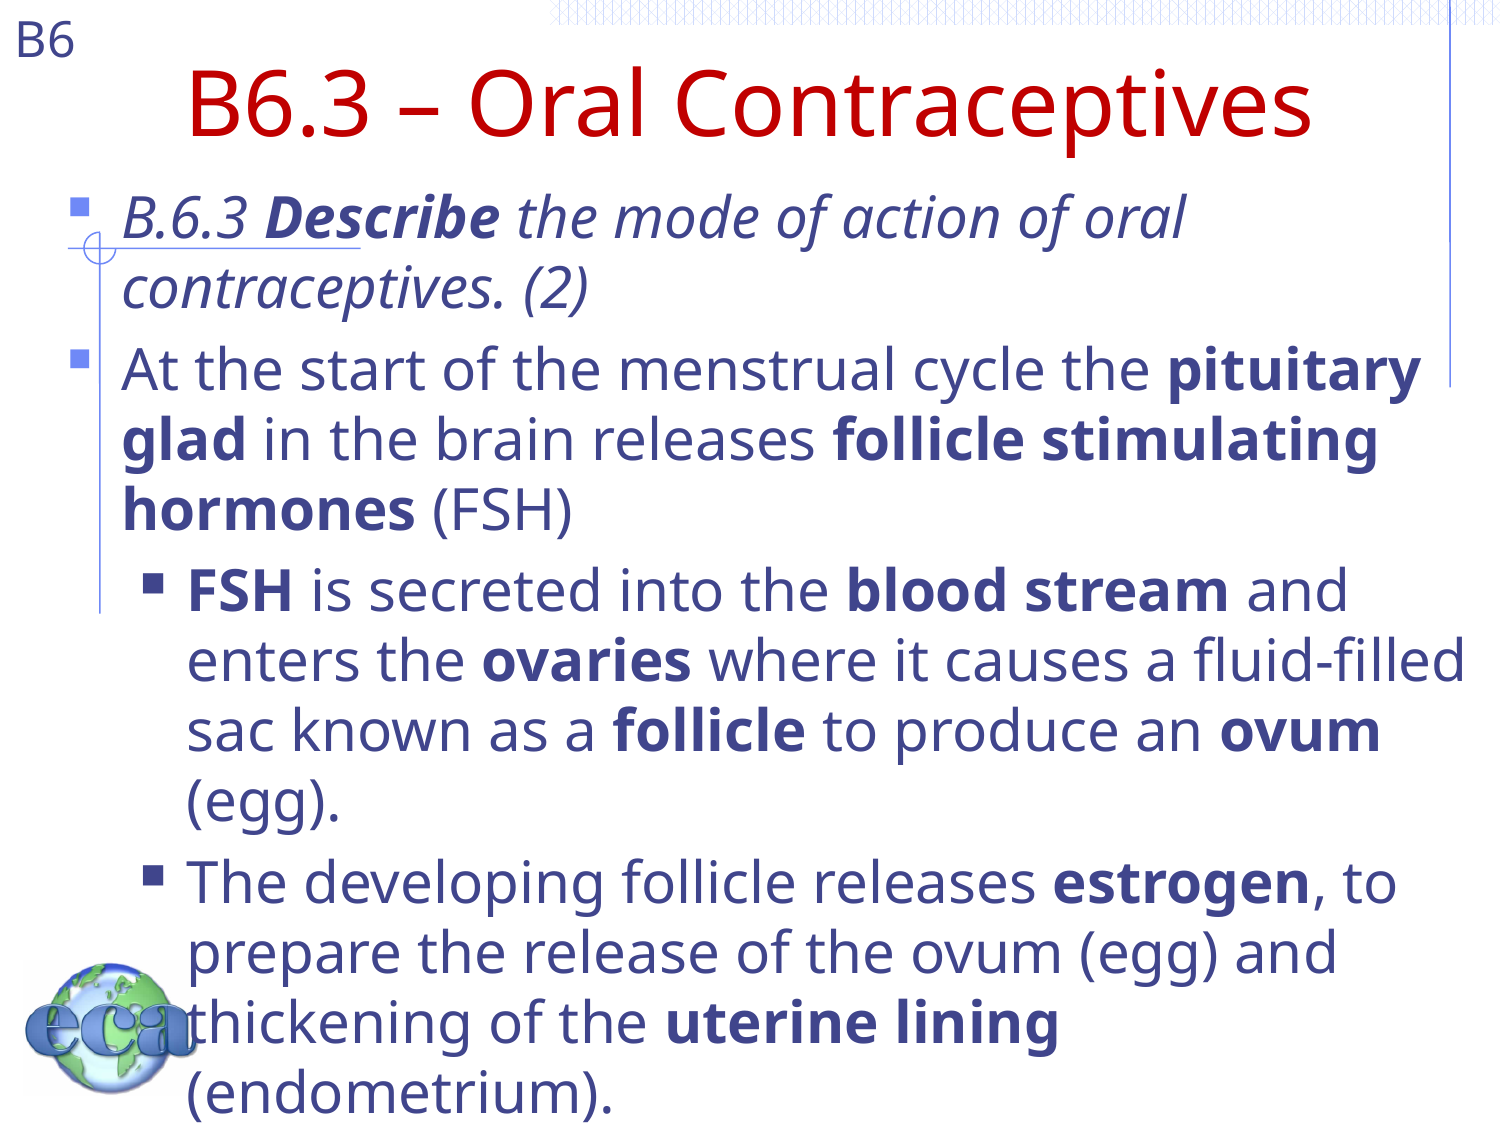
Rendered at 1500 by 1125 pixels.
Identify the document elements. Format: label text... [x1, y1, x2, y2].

title B6.3 – Oral Contraceptives [37, 24, 1463, 163]
list B.6.3 Describe the mode of action of oral contraceptives. (2) At the start of the menstrual cycle the pituitary glad in the brain releases follicle stimulating hormones (FSH) FSH is secreted into the blood stream and enters the ovaries where it causes a fluid-filled sac known as a follicle to produce an ovum (egg). The developing follicle releases estrogen, to prepare the release of the ovum (egg) and thickening of the uterine lining (endometrium). [49, 172, 1500, 911]
picture [23, 960, 200, 1096]
